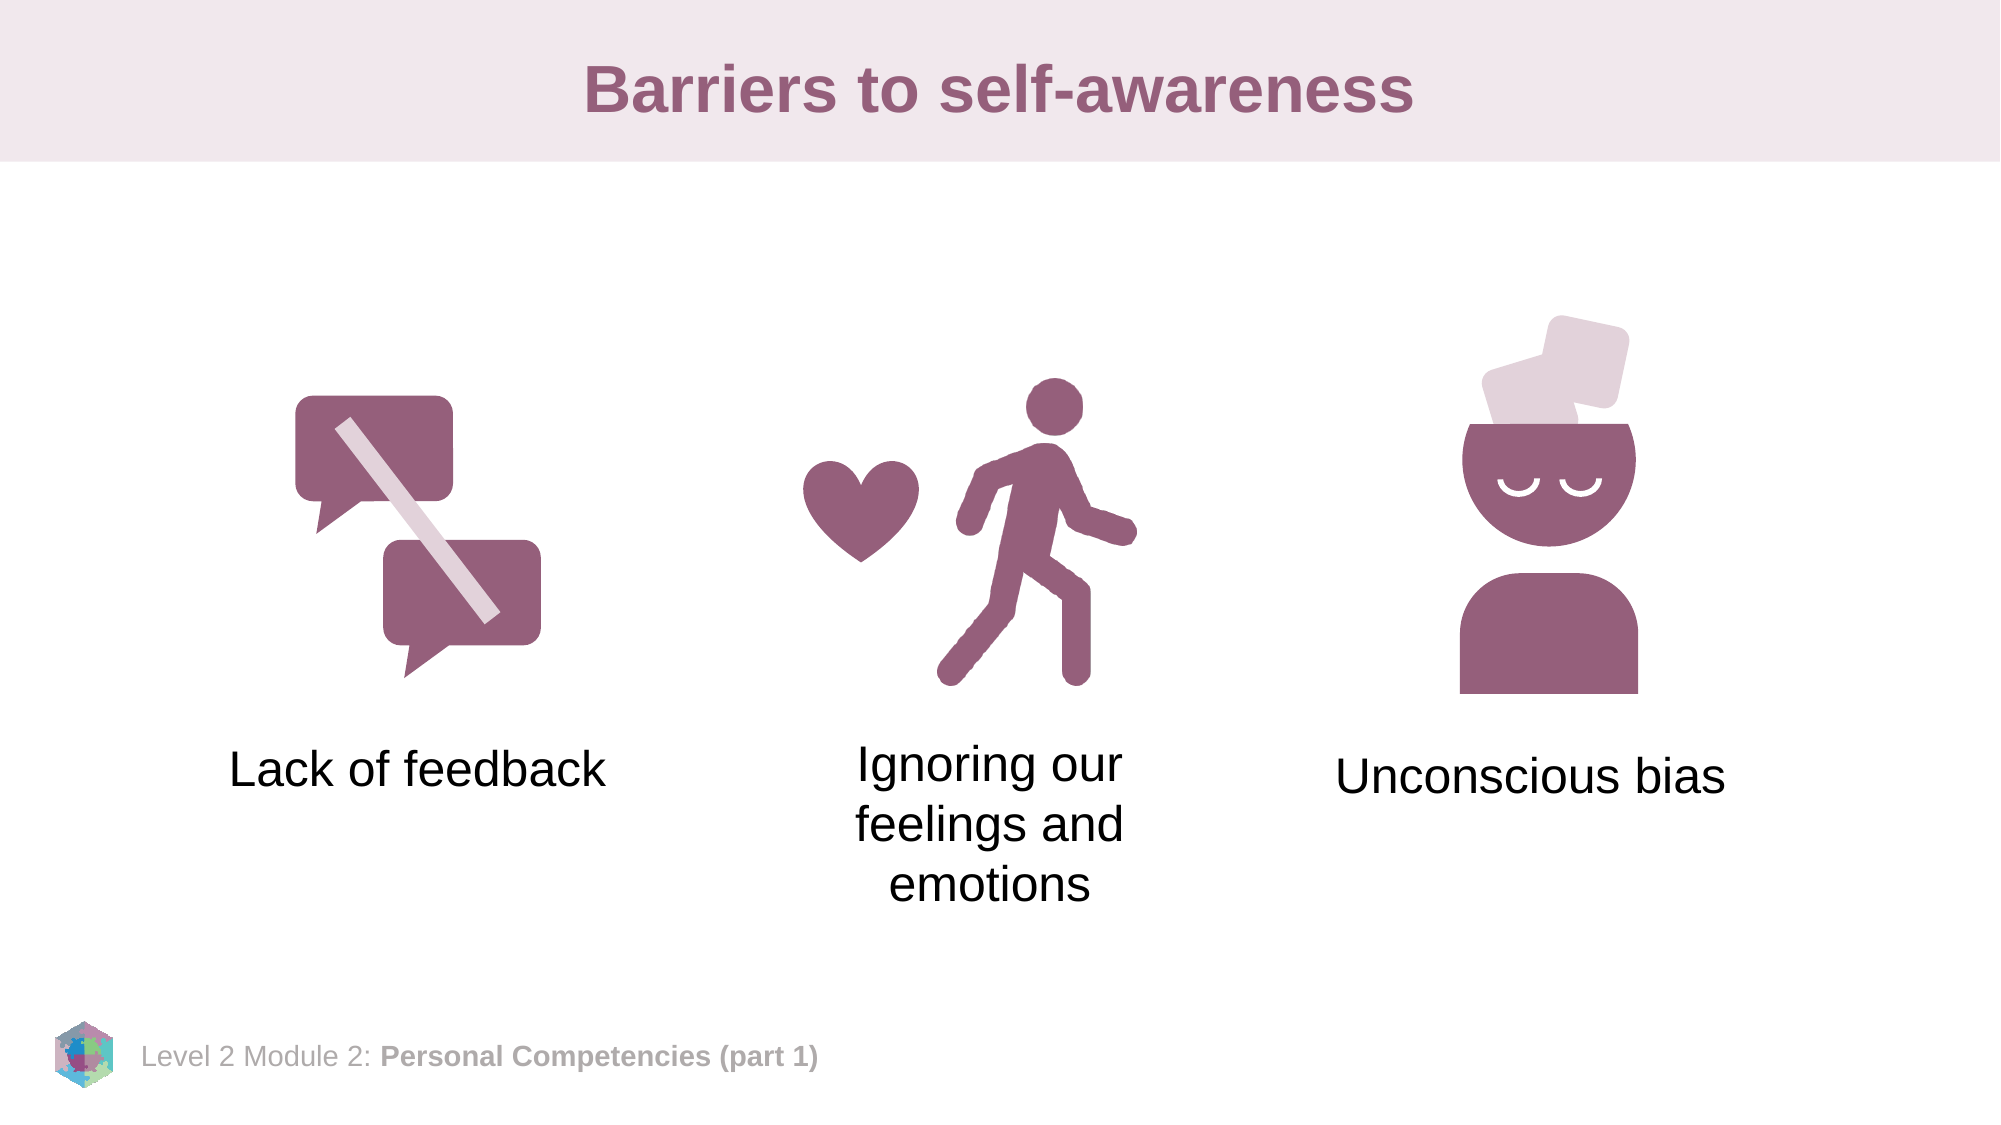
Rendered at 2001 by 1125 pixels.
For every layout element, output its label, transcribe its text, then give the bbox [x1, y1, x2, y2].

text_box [295, 395, 541, 646]
text_box Lack of feedback [207, 729, 629, 805]
title Barriers to self-awareness [137, 19, 1863, 163]
text_box [802, 460, 865, 564]
text_box Ignoring our feelings and emotions [779, 724, 1201, 920]
text_box Unconscious bias [1319, 736, 1741, 812]
picture [55, 1021, 113, 1088]
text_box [1459, 320, 1639, 694]
picture [865, 360, 1208, 703]
